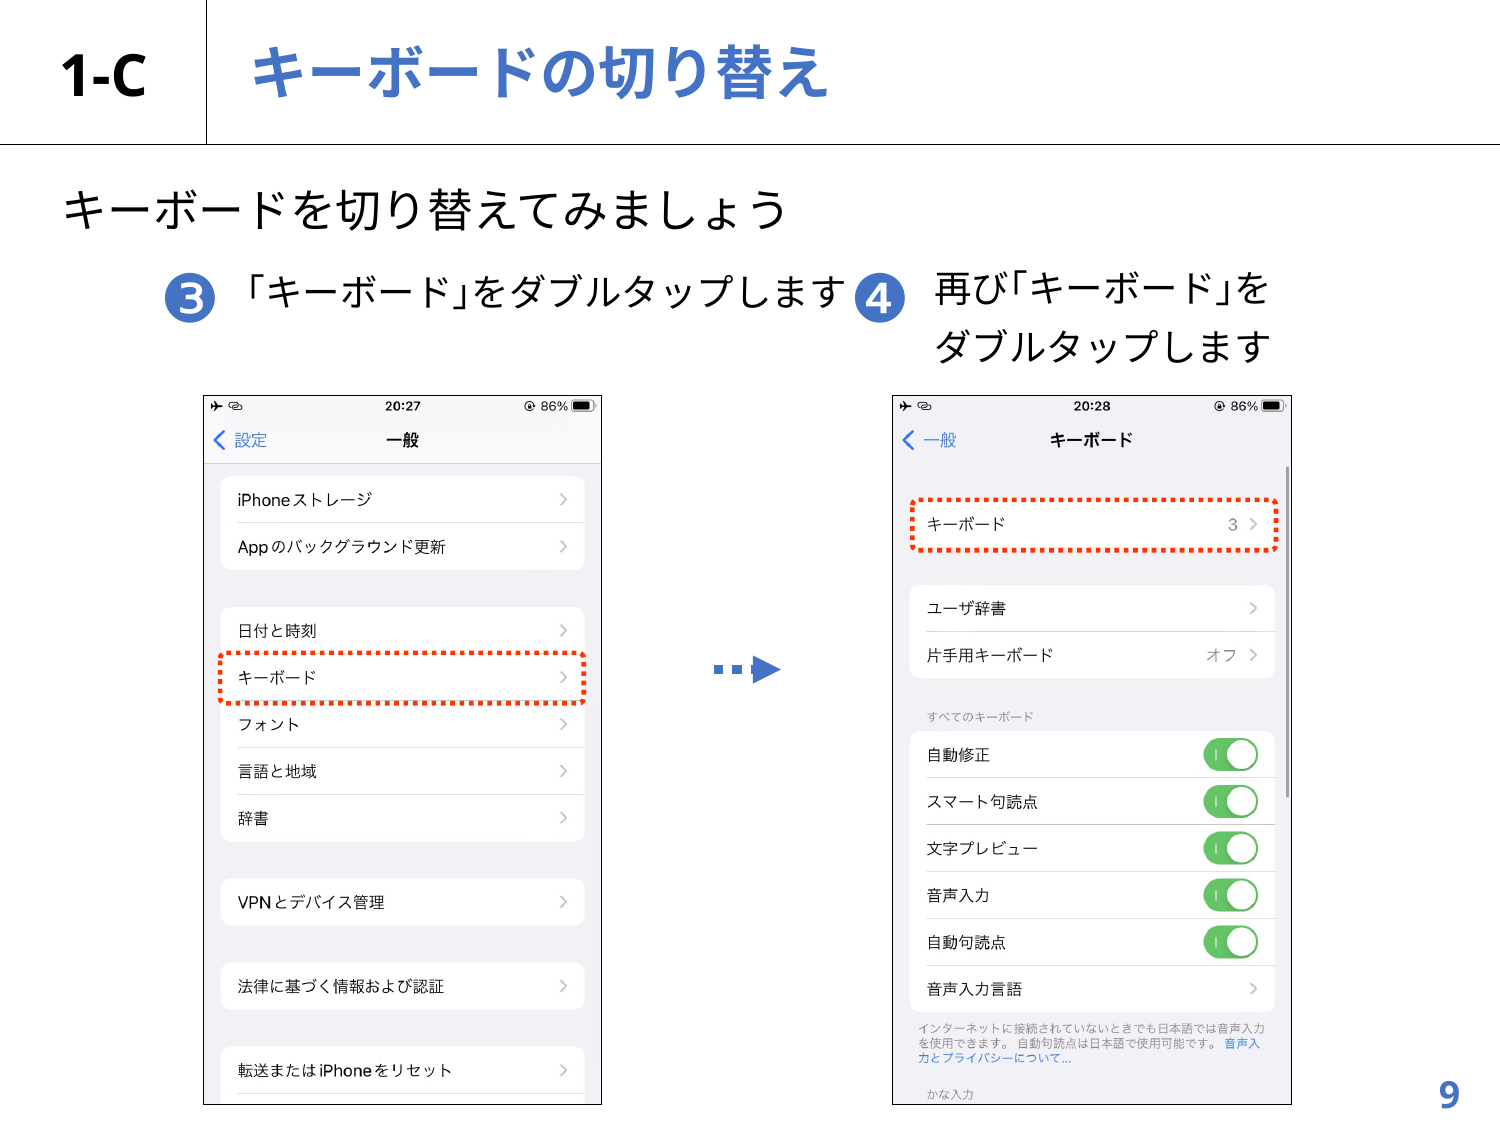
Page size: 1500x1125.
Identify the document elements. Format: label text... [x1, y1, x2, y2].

text_box 再び｢キーボード｣を ダブルタップします [919, 274, 1500, 376]
text_box ❹ [835, 274, 919, 343]
text_box 9 [1399, 1063, 1500, 1123]
picture [892, 395, 1292, 1105]
text_box ❸ [145, 274, 223, 343]
text_box 1-C [0, 0, 207, 147]
text_box キーボードの切り替え [230, 24, 1459, 119]
text_box キーボードを切り替えてみましょう [46, 180, 1500, 274]
text_box ｢キーボード｣をダブルタップします [231, 274, 835, 322]
picture [203, 395, 602, 1105]
